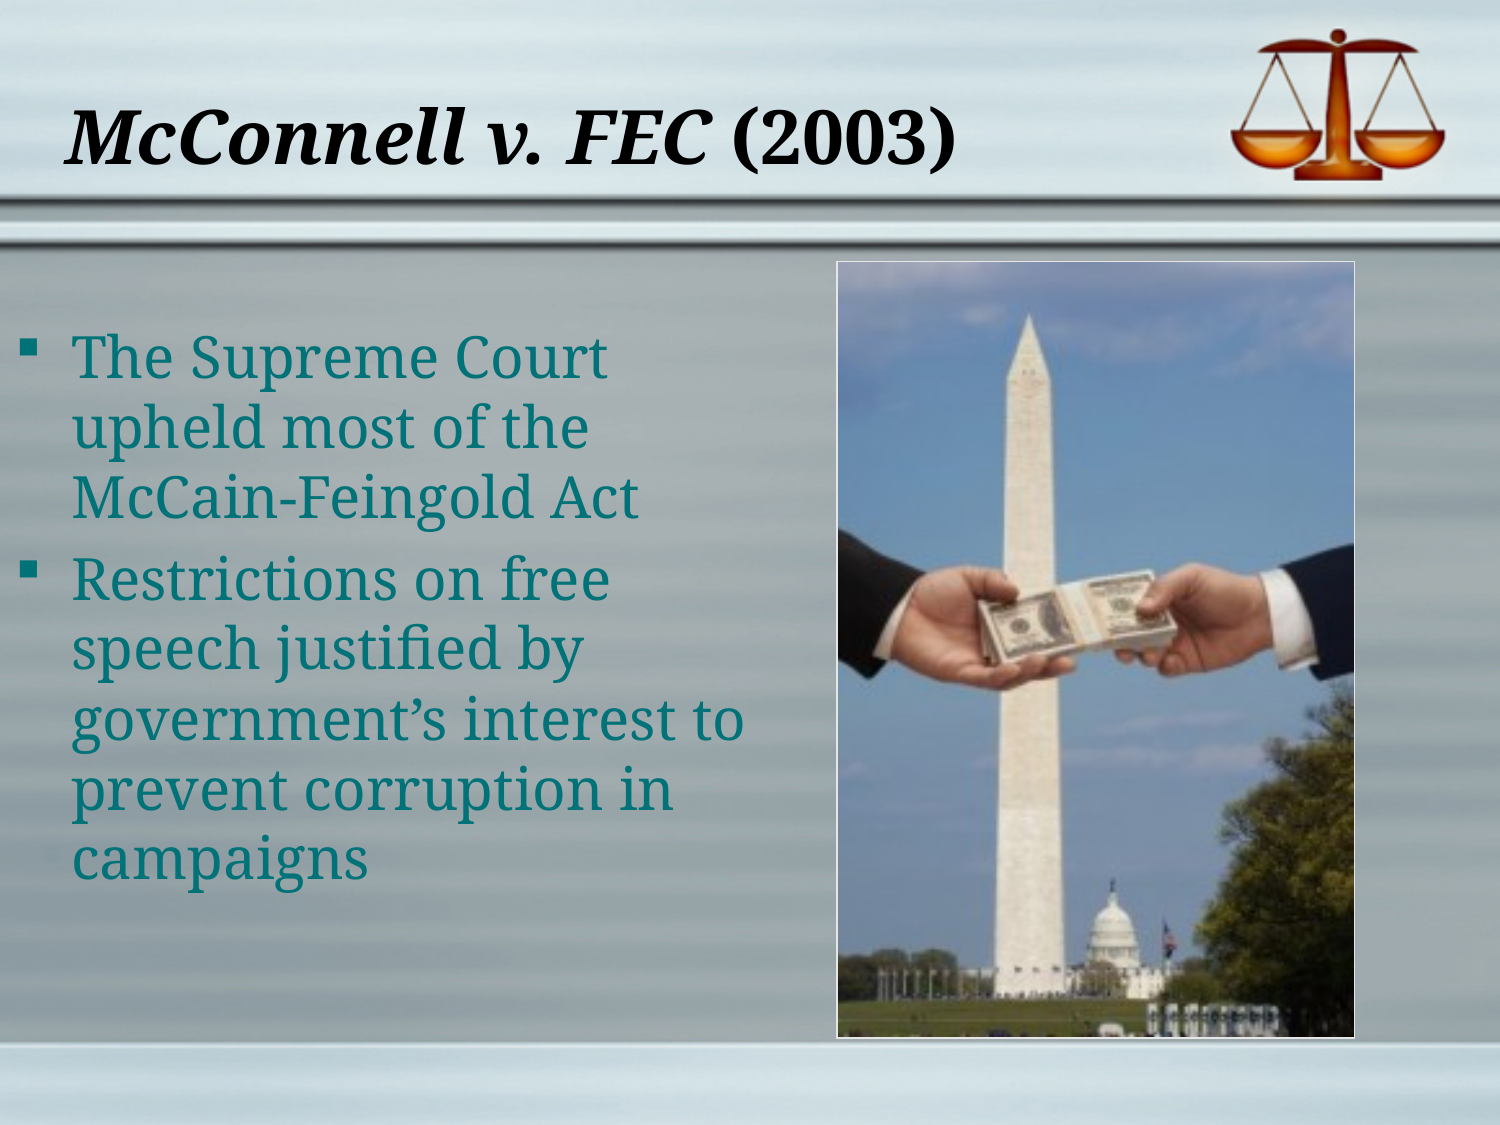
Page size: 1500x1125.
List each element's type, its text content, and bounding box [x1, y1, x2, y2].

title McConnell v. FEC (2003) [50, 24, 1238, 188]
list The Supreme Court upheld most of the McCain-Feingold Act Restrictions on free speech justified by government’s interest to prevent corruption in campaigns [0, 312, 813, 1050]
picture [0, 0, 1500, 1125]
